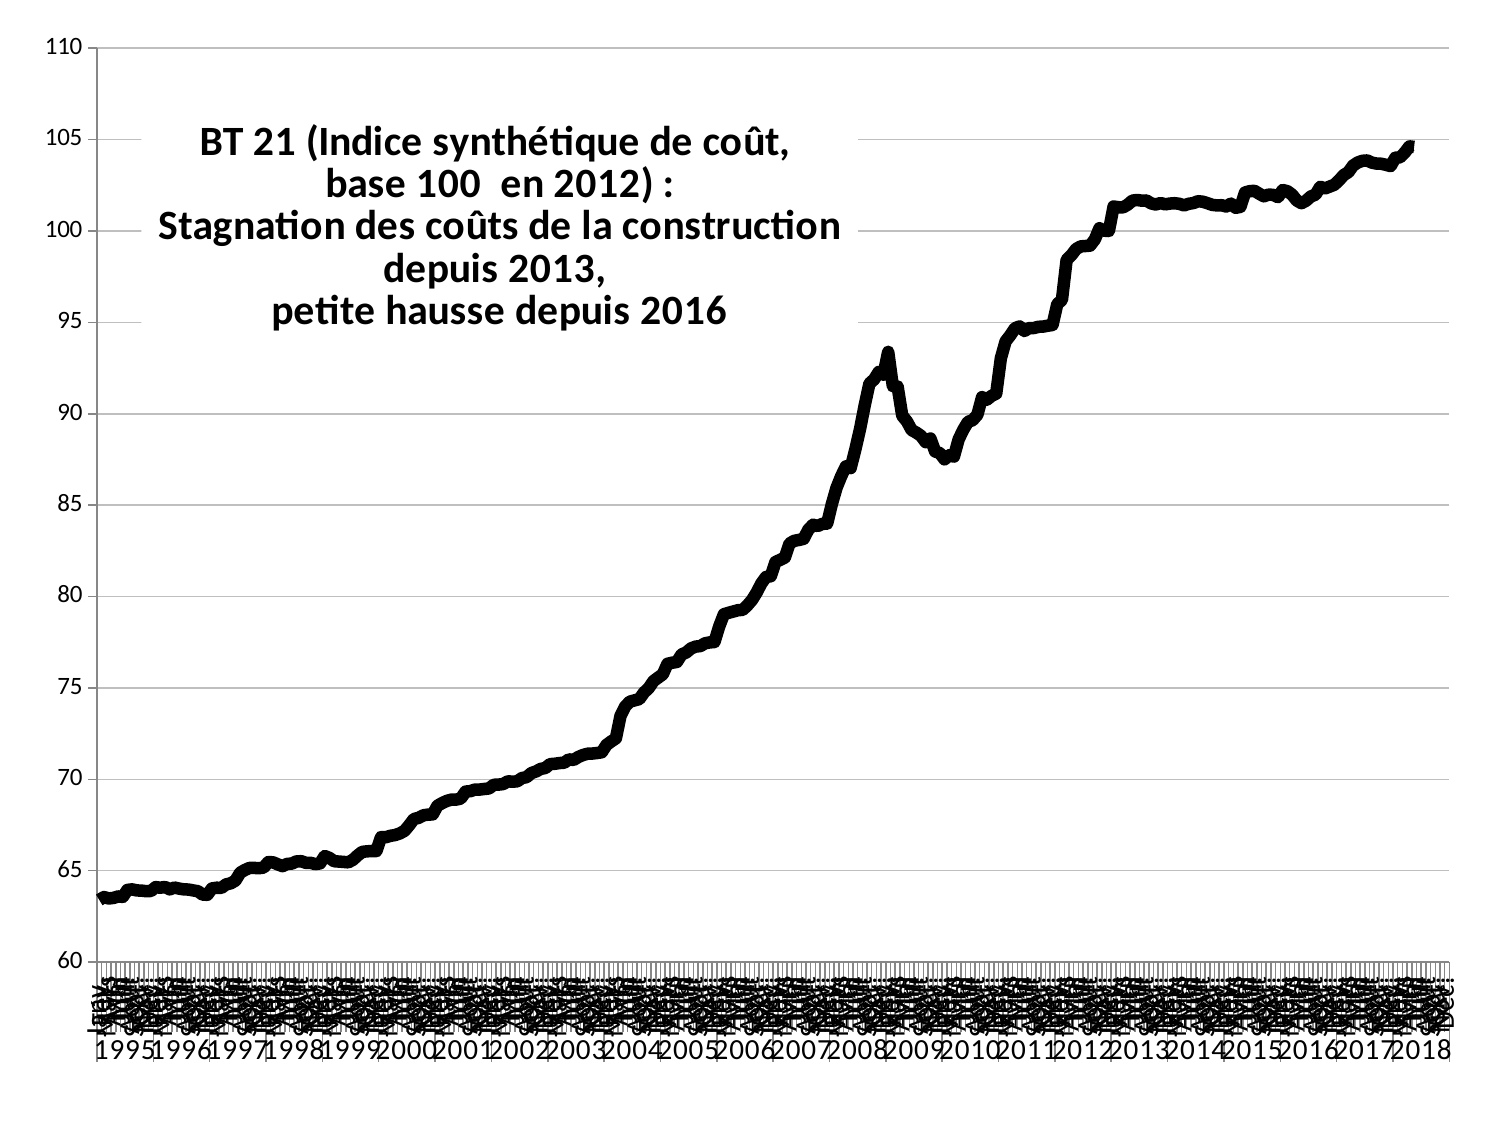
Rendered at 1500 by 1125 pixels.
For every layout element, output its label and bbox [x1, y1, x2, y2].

chart [28, 31, 1466, 1107]
